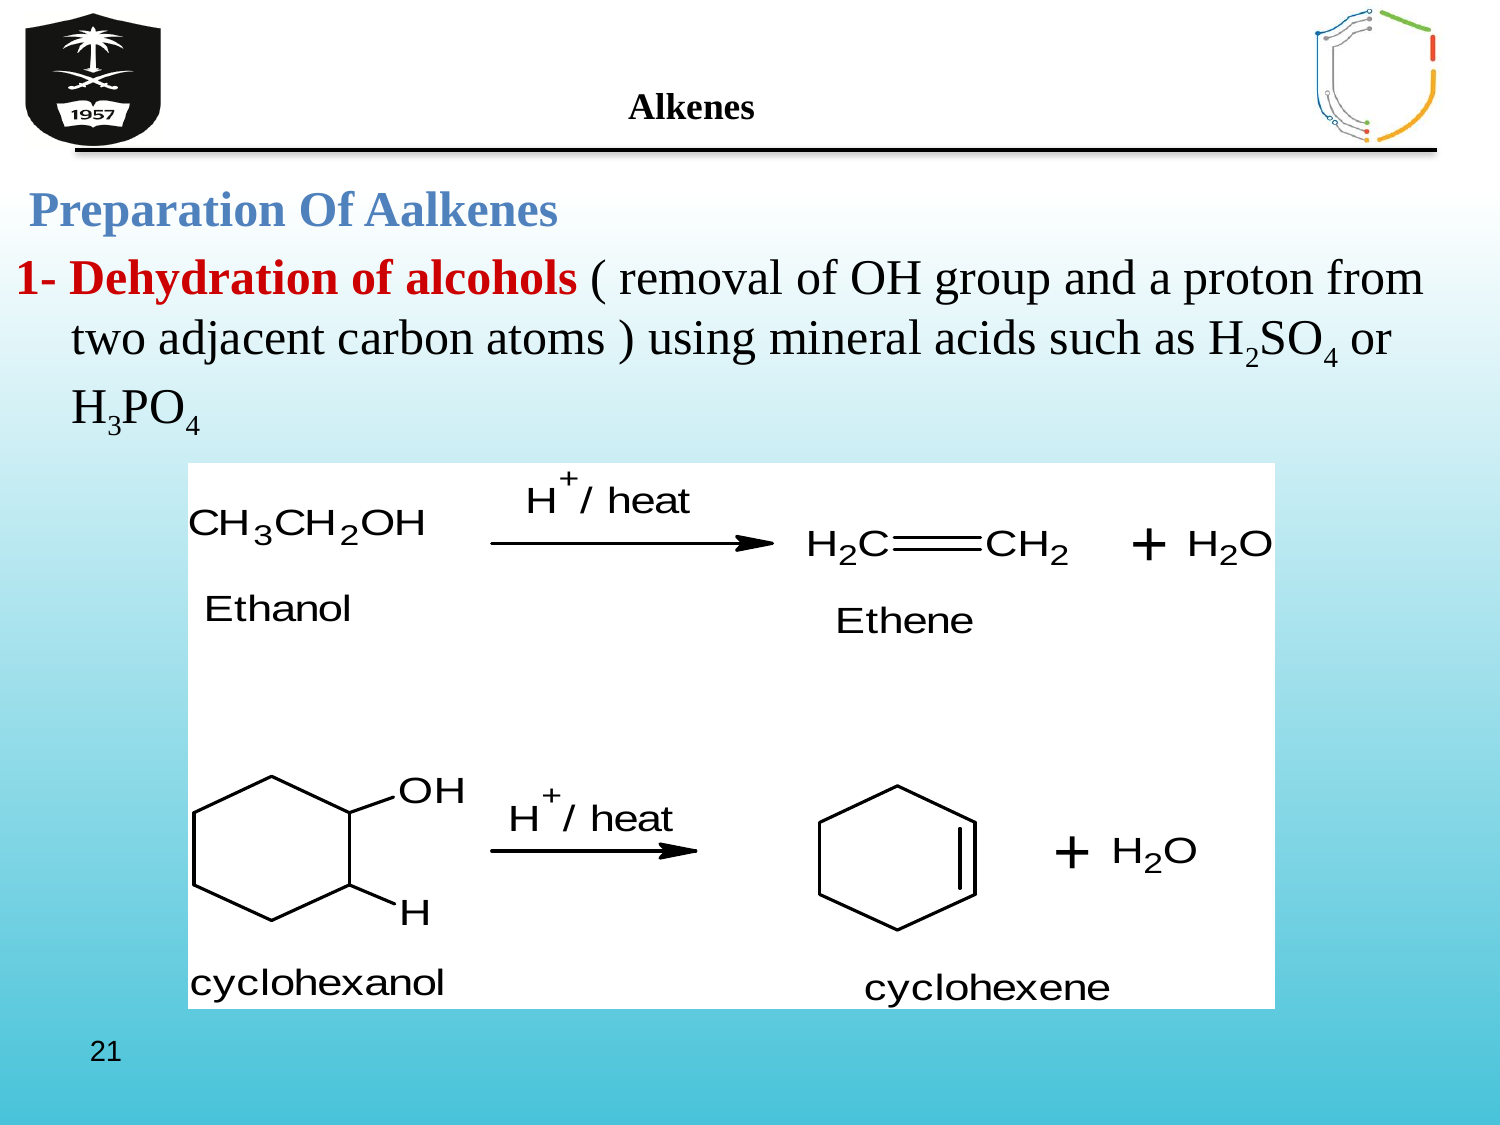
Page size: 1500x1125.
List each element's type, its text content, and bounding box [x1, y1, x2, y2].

picture [24, 12, 163, 151]
title Preparation Of Aalkenes [12, 137, 575, 237]
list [187, 462, 1276, 1010]
text_box 21 [75, 1024, 425, 1103]
list 1- Dehydration of alcohols ( removal of OH group and a proton from two adjacent carbon atoms ) using mineral acids such as H2SO4 or H3PO4 [0, 237, 1500, 488]
text_box Alkenes [613, 74, 771, 135]
picture [1287, 0, 1463, 165]
